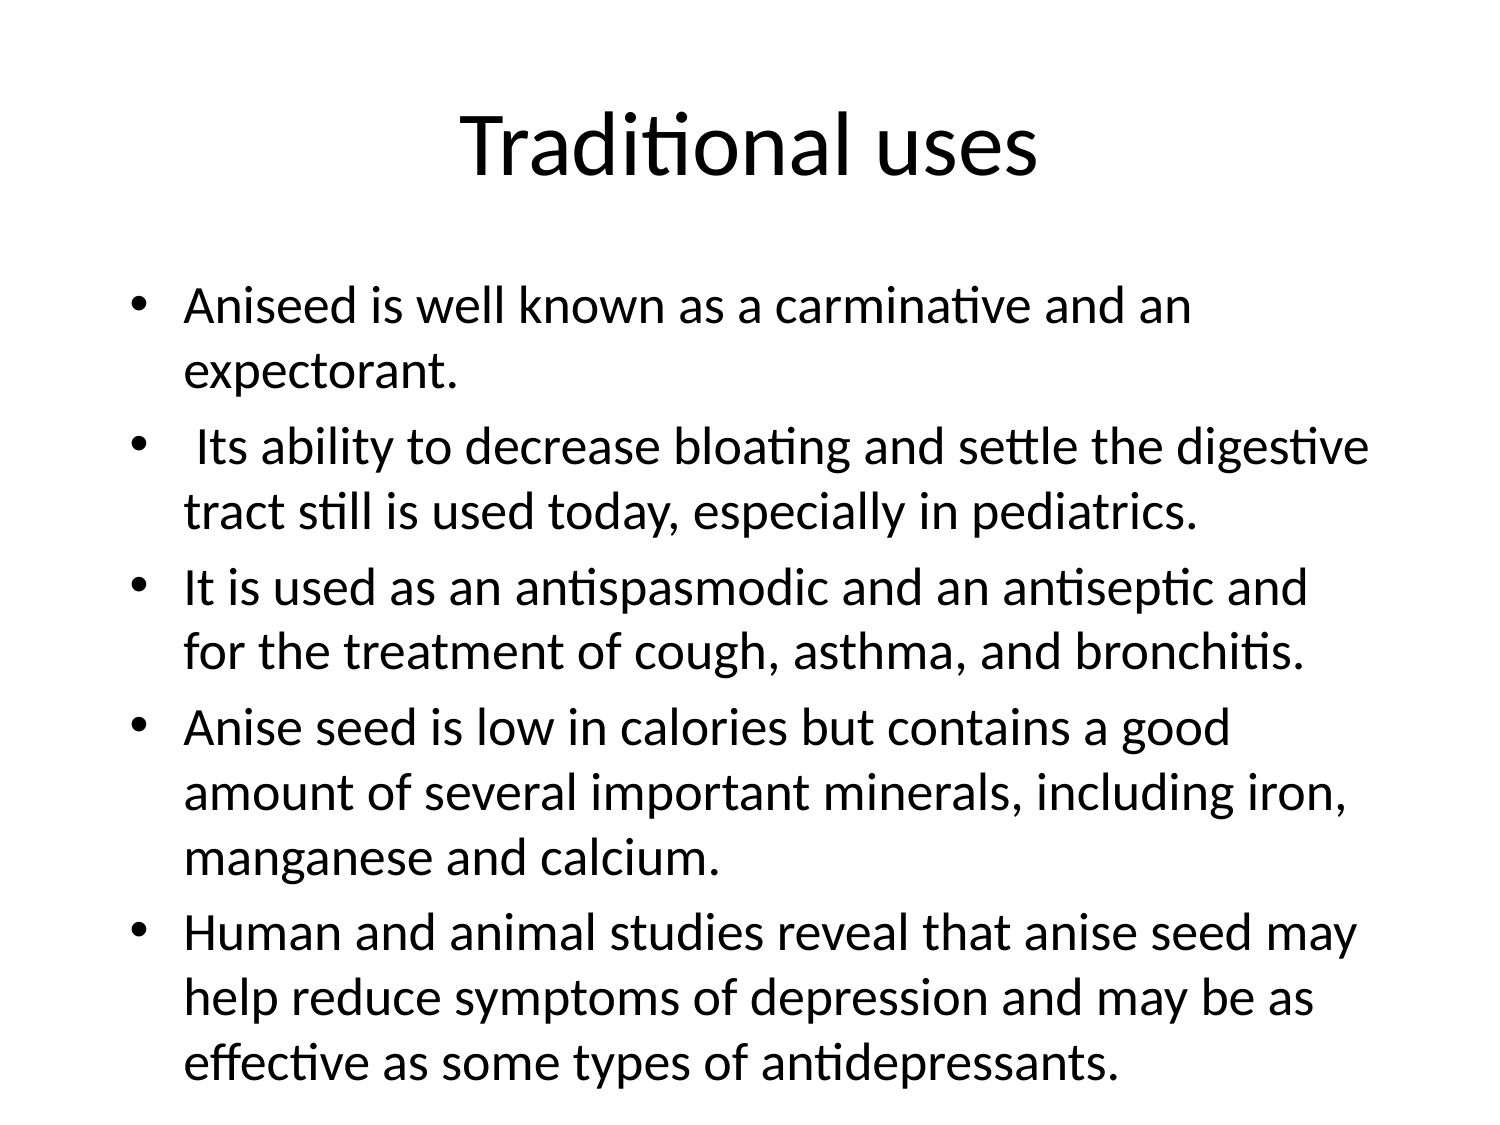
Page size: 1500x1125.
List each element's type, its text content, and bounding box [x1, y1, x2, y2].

list Aniseed is well known as a carminative and an expectorant. Its ability to decrease bloating and settle the digestive tract still is used today, especially in pediatrics. It is used as an antispasmodic and an antiseptic and for the treatment of cough, asthma, and bronchitis. Anise seed is low in calories but contains a good amount of several important minerals, including iron, manganese and calcium. Human and animal studies reveal that anise seed may help reduce symptoms of depression and may be as effective as some types of antidepressants. [114, 262, 1386, 1113]
title Traditional uses [75, 45, 1425, 233]
